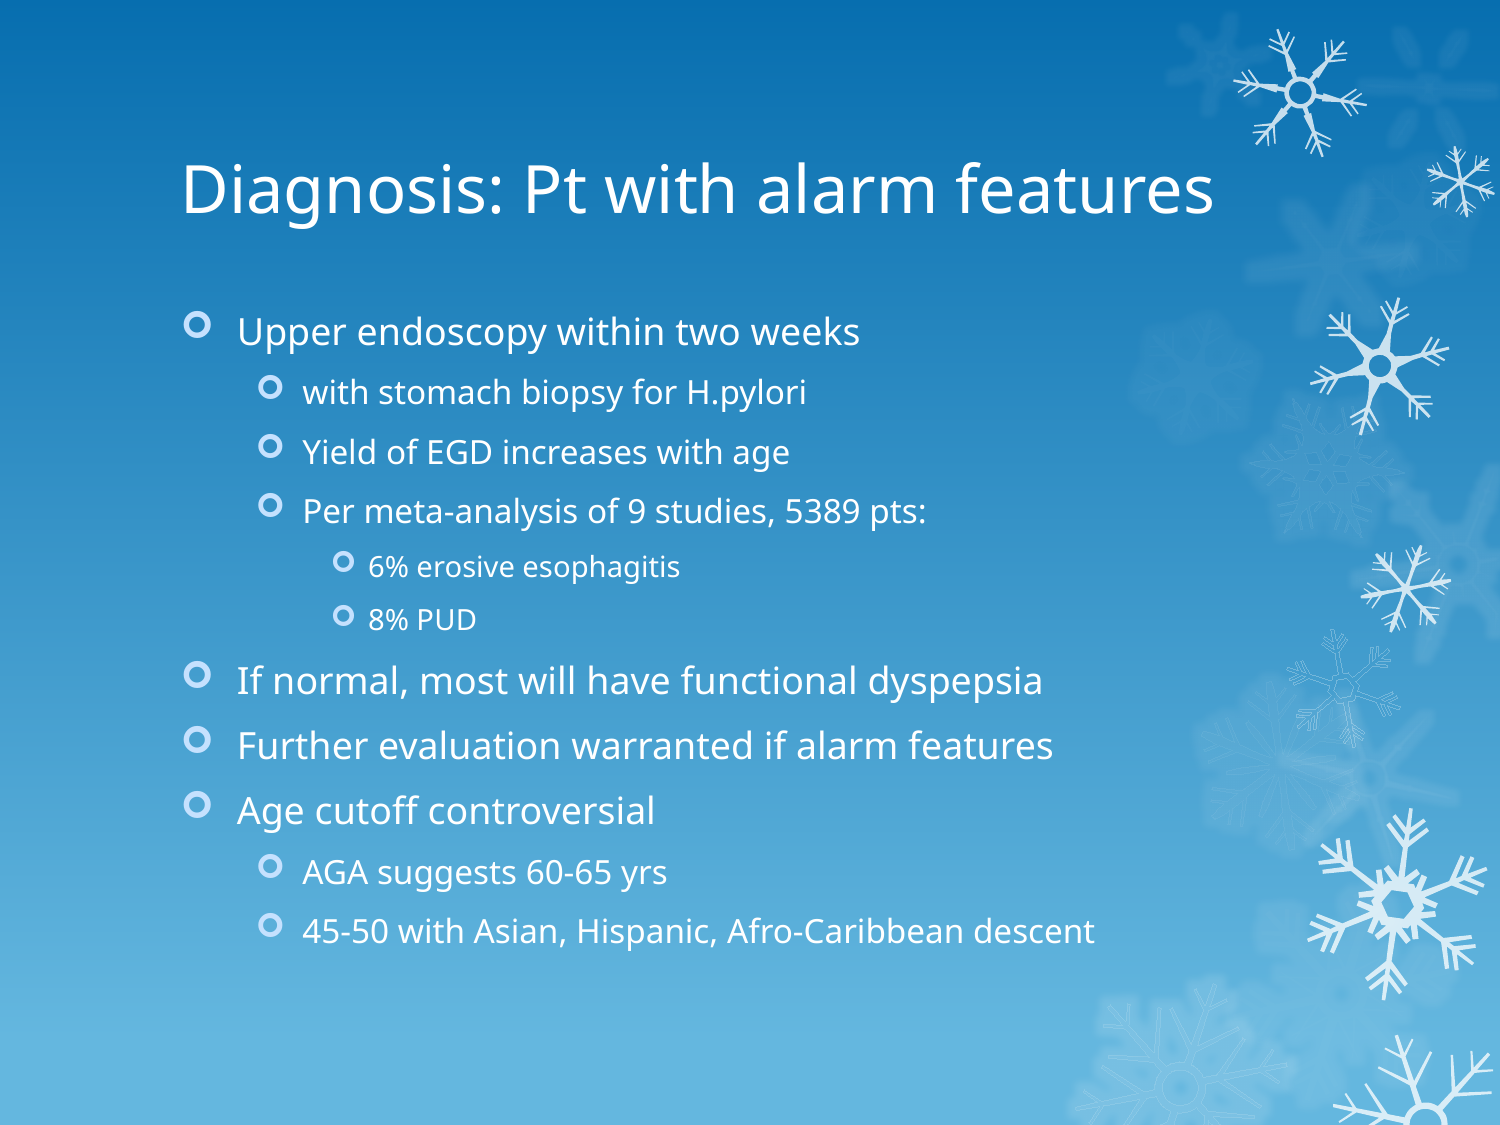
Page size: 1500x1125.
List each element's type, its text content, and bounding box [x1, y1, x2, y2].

title Diagnosis: Pt with alarm features [165, 110, 1335, 263]
list Upper endoscopy within two weeks with stomach biopsy for H.pylori Yield of EGD increases with age Per meta-analysis of 9 studies, 5389 pts: 6% erosive esophagitis 8% PUD If normal, most will have functional dyspepsia Further evaluation warranted if alarm features Age cutoff controversial AGA suggests 60-65 yrs 45-50 with Asian, Hispanic, Afro-Caribbean descent [165, 296, 1335, 962]
